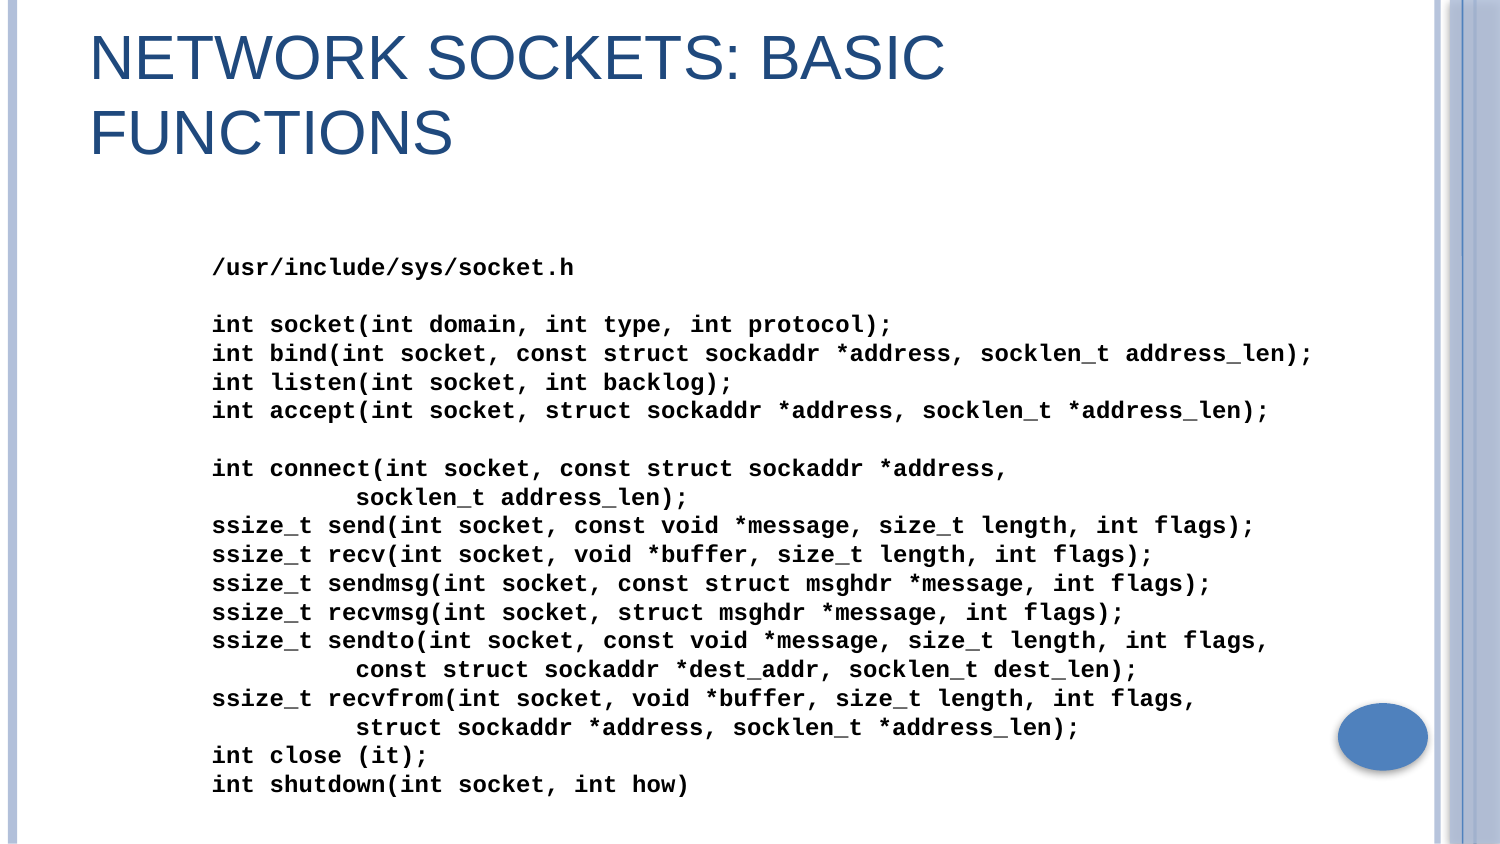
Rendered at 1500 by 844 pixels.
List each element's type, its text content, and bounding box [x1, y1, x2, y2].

list /usr/include/sys/socket.h int socket(int domain, int type, int protocol); int bind(int socket, const struct sockaddr *address, socklen_t address_len); int listen(int socket, int backlog); int accept(int socket, struct sockaddr *address, socklen_t *address_len); int connect(int socket, const struct sockaddr *address, socklen_t address_len); ssize_t send(int socket, const void *message, size_t length, int flags); ssize_t recv(int socket, void *buffer, size_t length, int flags); ssize_t sendmsg(int socket, const struct msghdr *message, int flags); ssize_t recvmsg(int socket, struct msghdr *message, int flags); ssize_t sendto(int socket, const void *message, size_t length, int flags, const struct sockaddr *dest_addr, socklen_t dest_len); ssize_t recvfrom(int socket, void *buffer, size_t length, int flags, struct sockaddr *address, socklen_t *address_len); int close (it); int shutdown(int socket, int how) [196, 243, 1375, 810]
title Network Sockets: Basic Functions [75, 33, 1300, 175]
